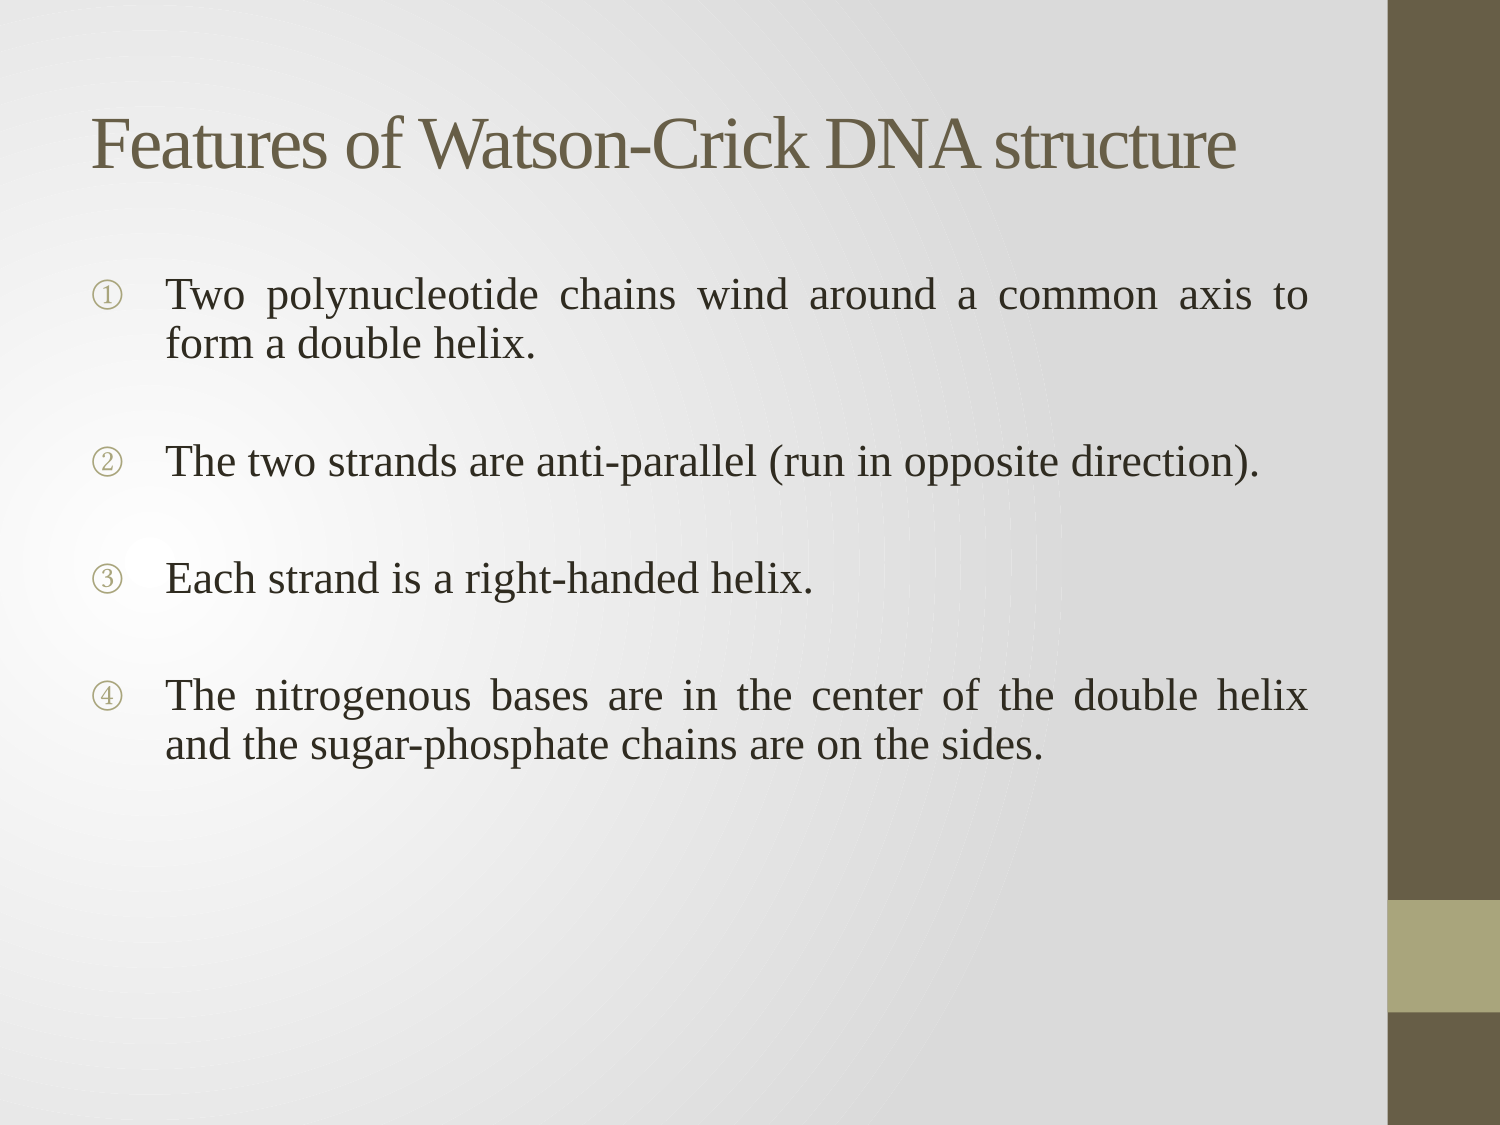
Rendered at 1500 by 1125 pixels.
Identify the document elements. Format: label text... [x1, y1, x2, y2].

title Features of Watson-Crick DNA structure [75, 45, 1325, 233]
list Two polynucleotide chains wind around a common axis to form a double helix. The two strands are anti-parallel (run in opposite direction). Each strand is a right-handed helix. The nitrogenous bases are in the center of the double helix and the sugar-phosphate chains are on the sides. [75, 262, 1325, 1050]
